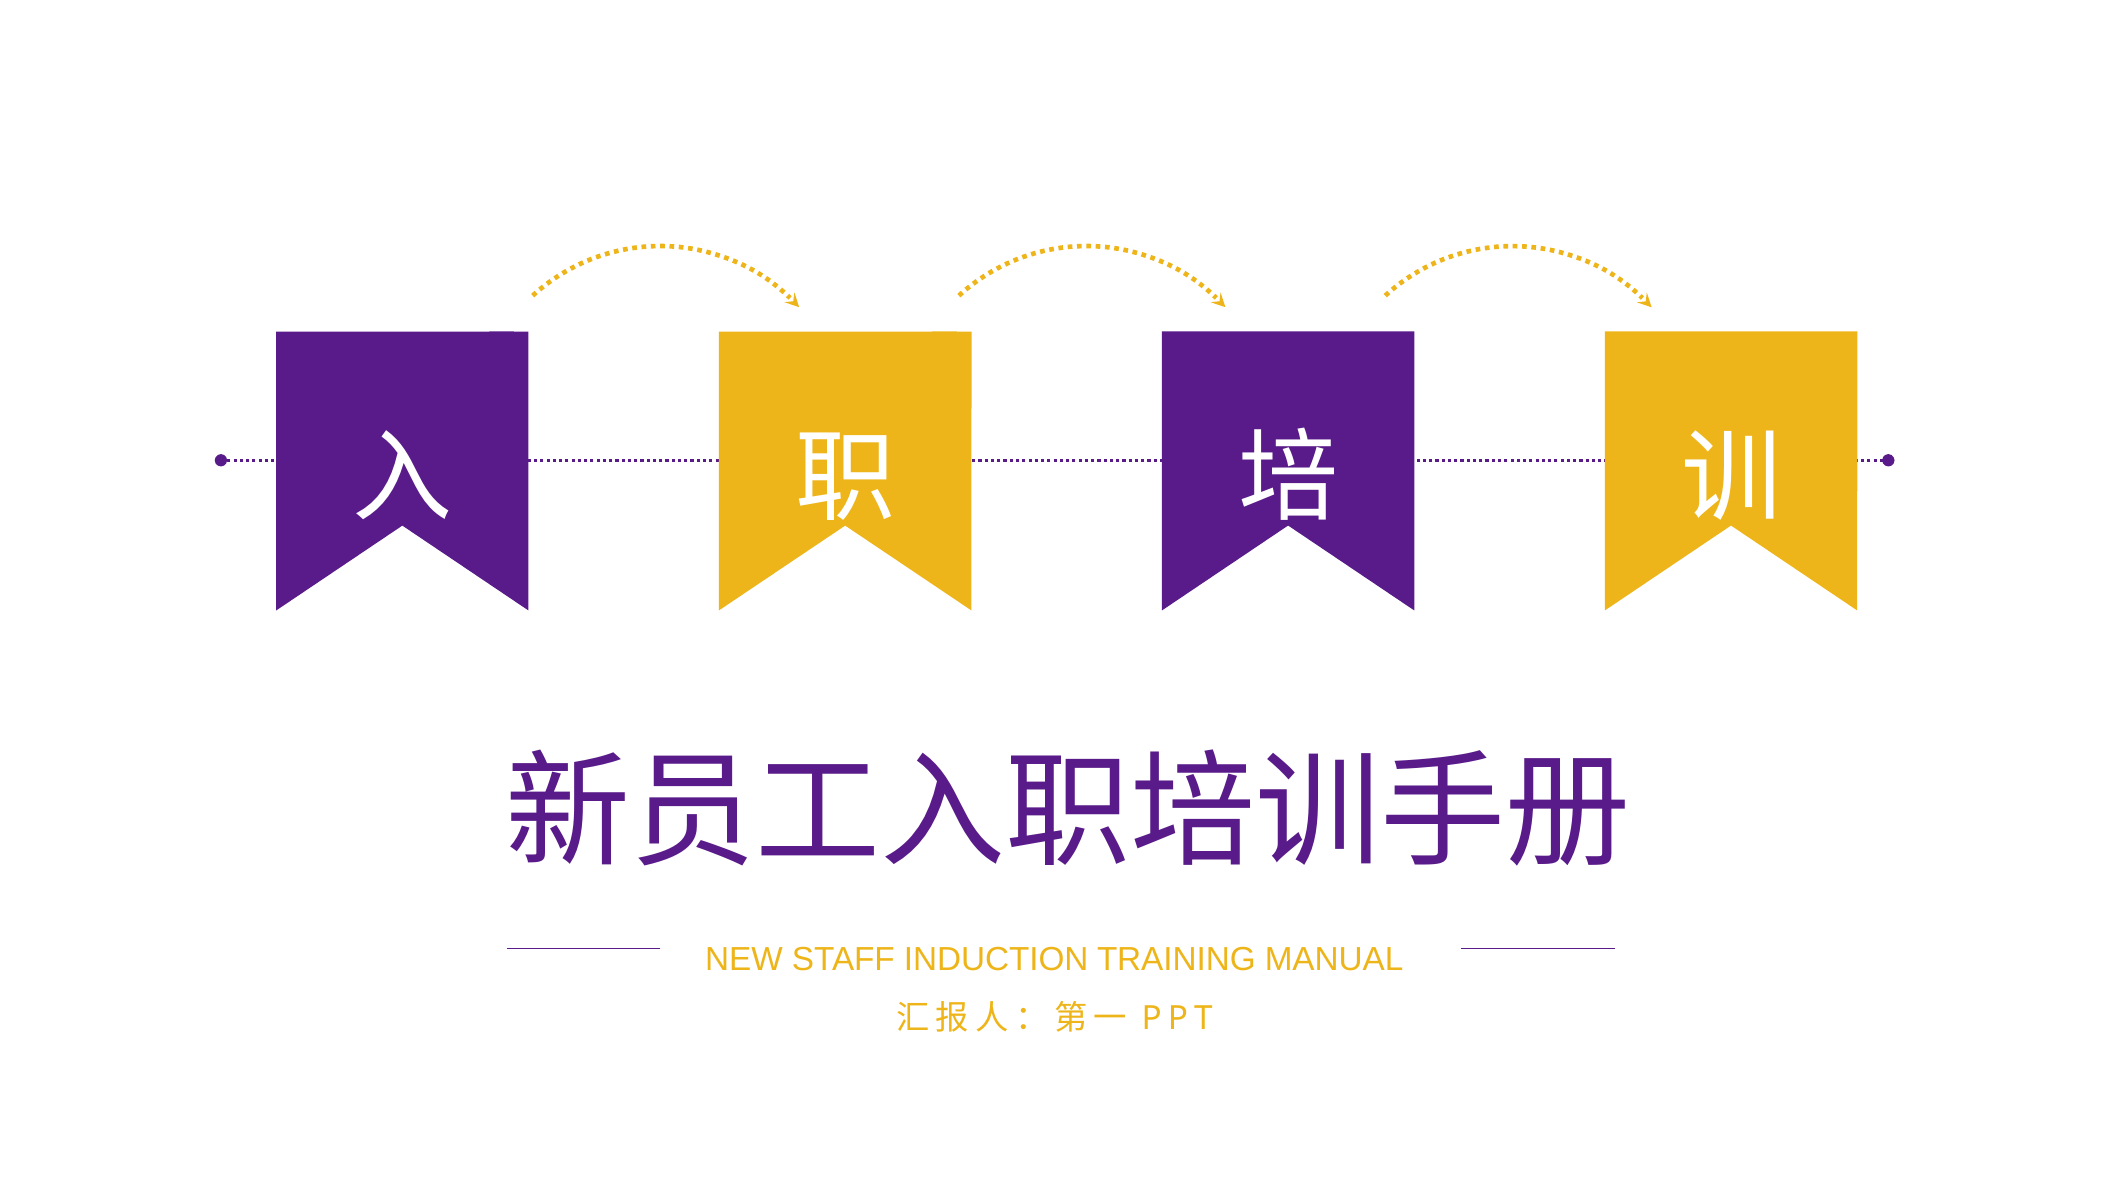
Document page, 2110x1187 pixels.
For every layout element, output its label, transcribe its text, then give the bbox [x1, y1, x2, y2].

text_box [958, 245, 1226, 435]
text_box NEW STAFF INDUCTION TRAINING MANUAL [599, 918, 1510, 985]
text_box [532, 245, 800, 435]
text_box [276, 331, 529, 611]
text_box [1161, 331, 1415, 611]
text_box 汇报人：第一PPT [706, 980, 1403, 1044]
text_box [1604, 331, 1858, 611]
text_box [1384, 245, 1652, 435]
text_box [718, 331, 972, 611]
text_box 新员工入职培训手册 [361, 723, 1776, 888]
